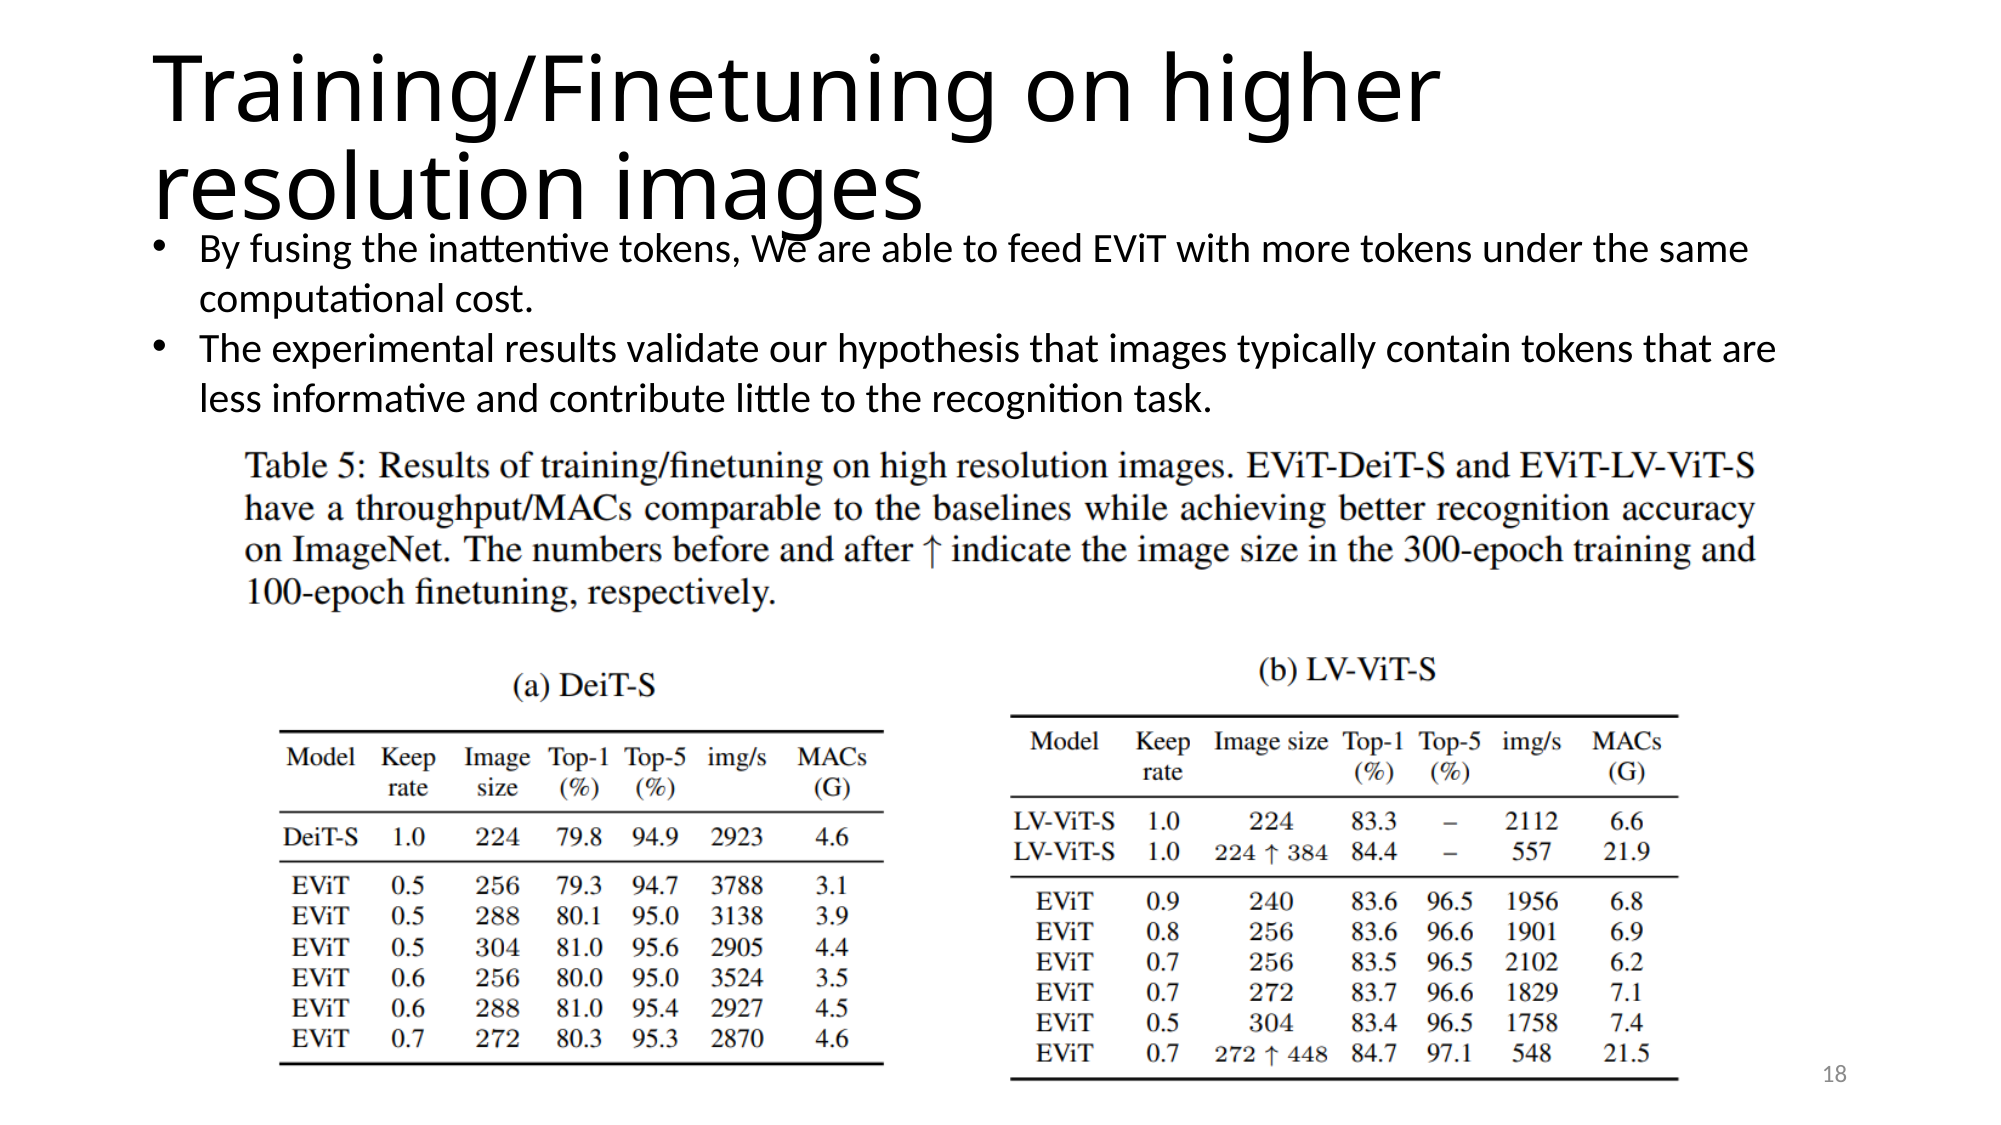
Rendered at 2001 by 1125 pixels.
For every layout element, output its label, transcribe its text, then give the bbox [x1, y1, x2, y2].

title Training/Finetuning on higher resolution images [137, 32, 1915, 250]
slide_number 18 [1780, 1042, 1863, 1103]
picture [220, 435, 1780, 1103]
text_box By fusing the inattentive tokens, We are able to feed EViT with more tokens under the same computational cost. The experimental results validate our hypothesis that images typically contain tokens that are less informative and contribute little to the recognition task. [137, 213, 1811, 428]
